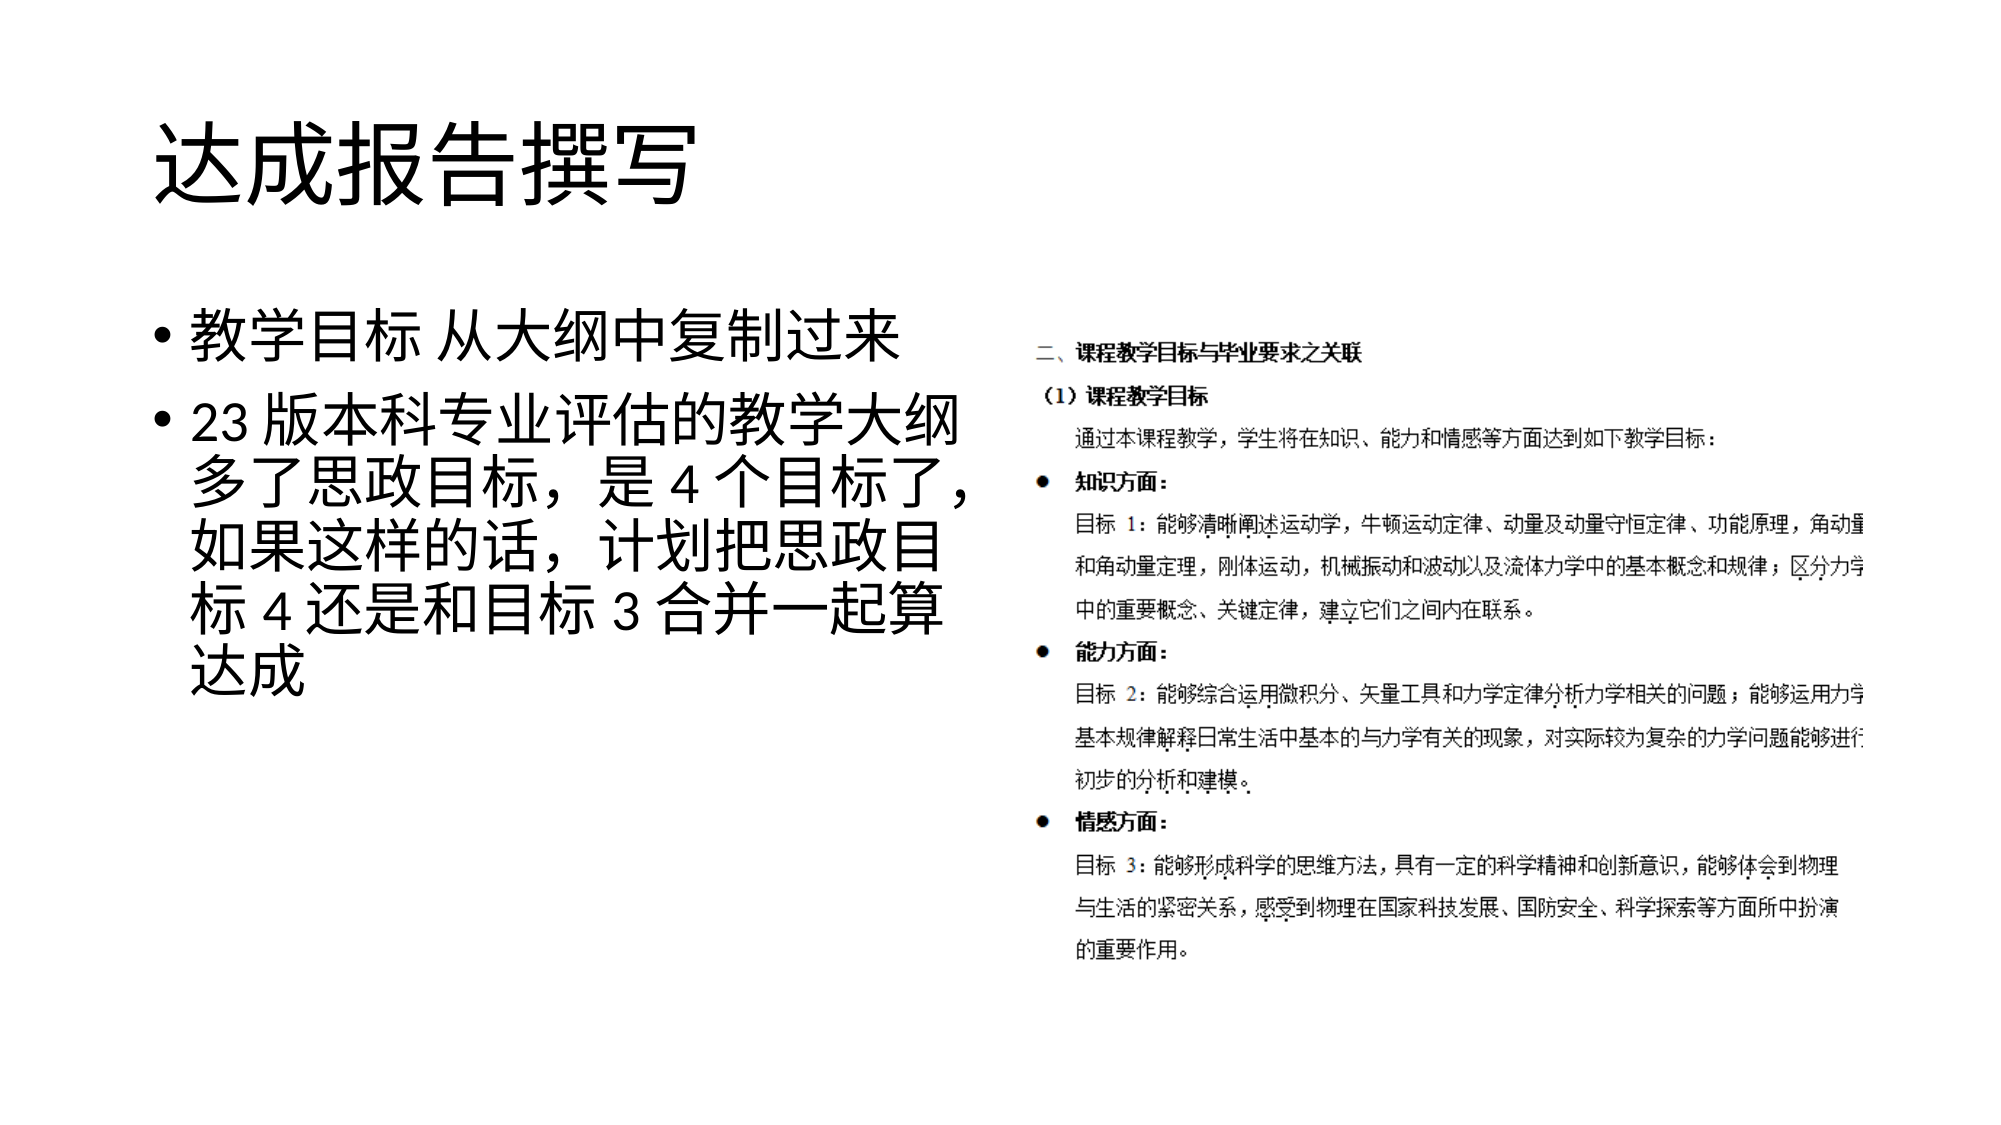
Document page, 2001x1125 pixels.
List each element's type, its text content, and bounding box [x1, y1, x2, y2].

list 教学目标 从大纲中复制过来 23版本科专业评估的教学大纲多了思政目标，是4个目标了，如果这样的话，计划把思政目标4还是和目标3合并一起算达成 [137, 299, 988, 1014]
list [1012, 335, 1863, 977]
title 达成报告撰写 [137, 59, 1863, 278]
